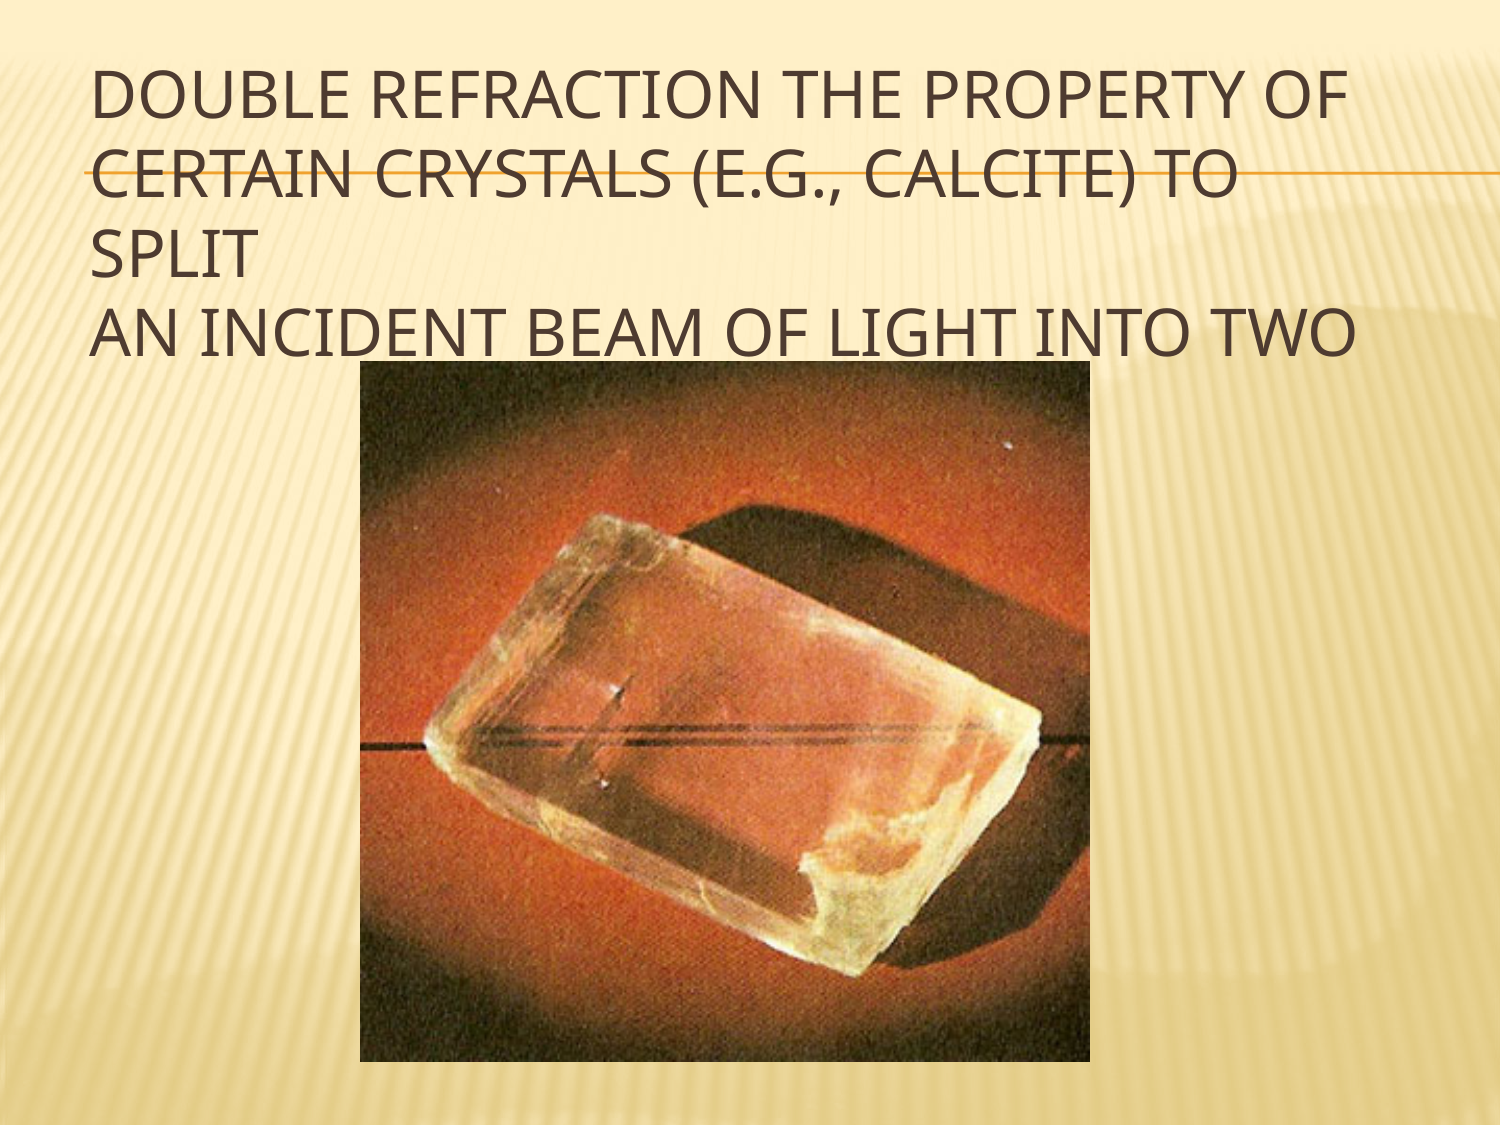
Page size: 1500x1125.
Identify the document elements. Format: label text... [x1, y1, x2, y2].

title double refraction the property of certain crystals (e.g., calcite) to split an incident beam of light into two [75, 45, 1425, 457]
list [359, 361, 1090, 1062]
